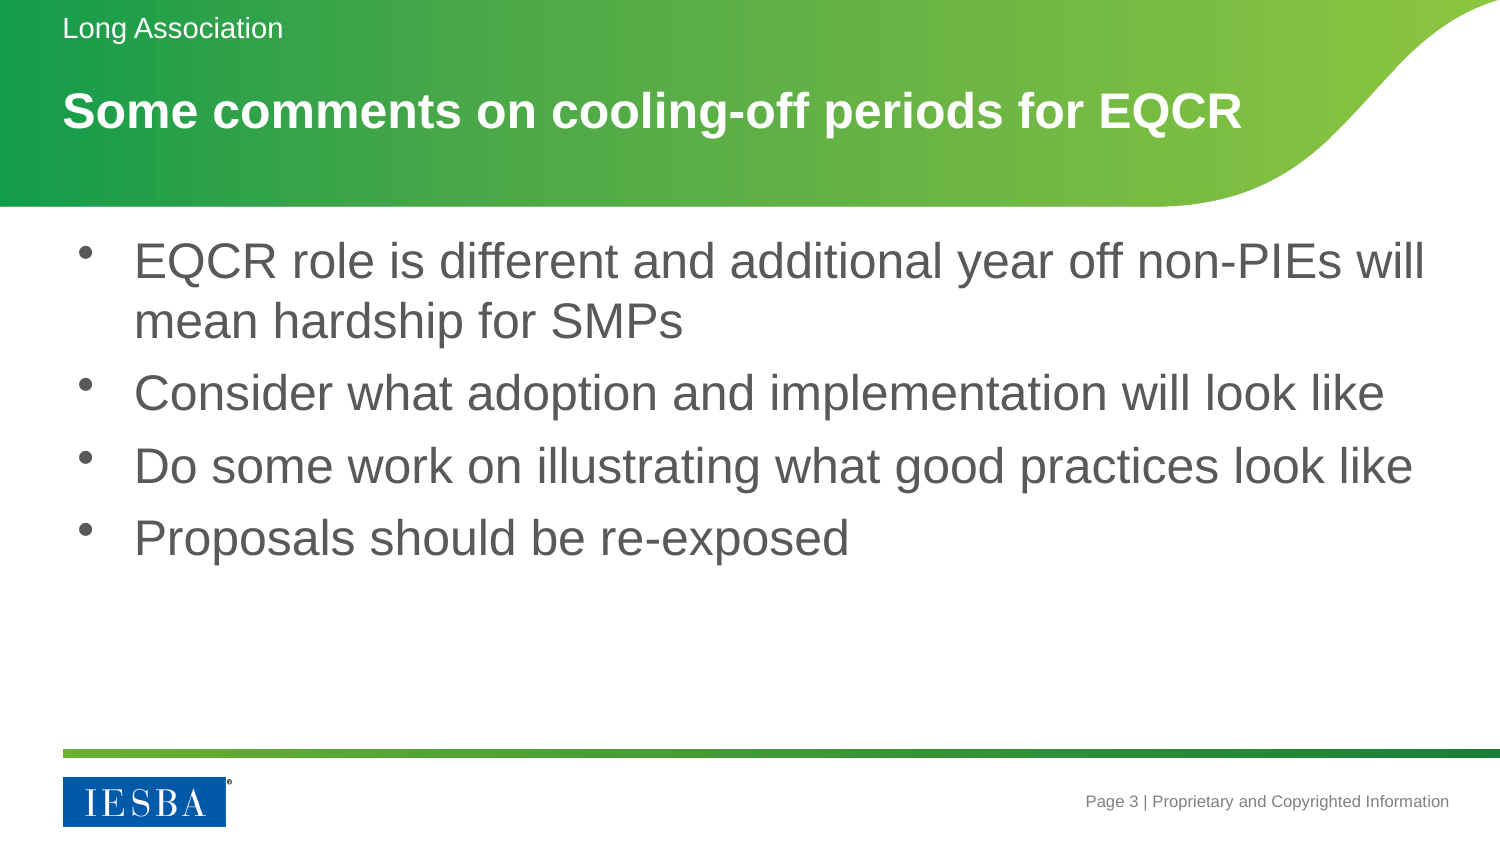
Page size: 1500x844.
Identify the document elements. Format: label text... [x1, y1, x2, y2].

picture [63, 777, 232, 827]
picture [0, 0, 1500, 207]
subtitle Long Association [62, 9, 500, 38]
list EQCR role is different and additional year off non-PIEs will mean hardship for SMPs Consider what adoption and implementation will look like Do some work on illustrating what good practices look like Proposals should be re-exposed [62, 220, 1450, 724]
title Some comments on cooling-off periods for EQCR [62, 75, 1300, 142]
